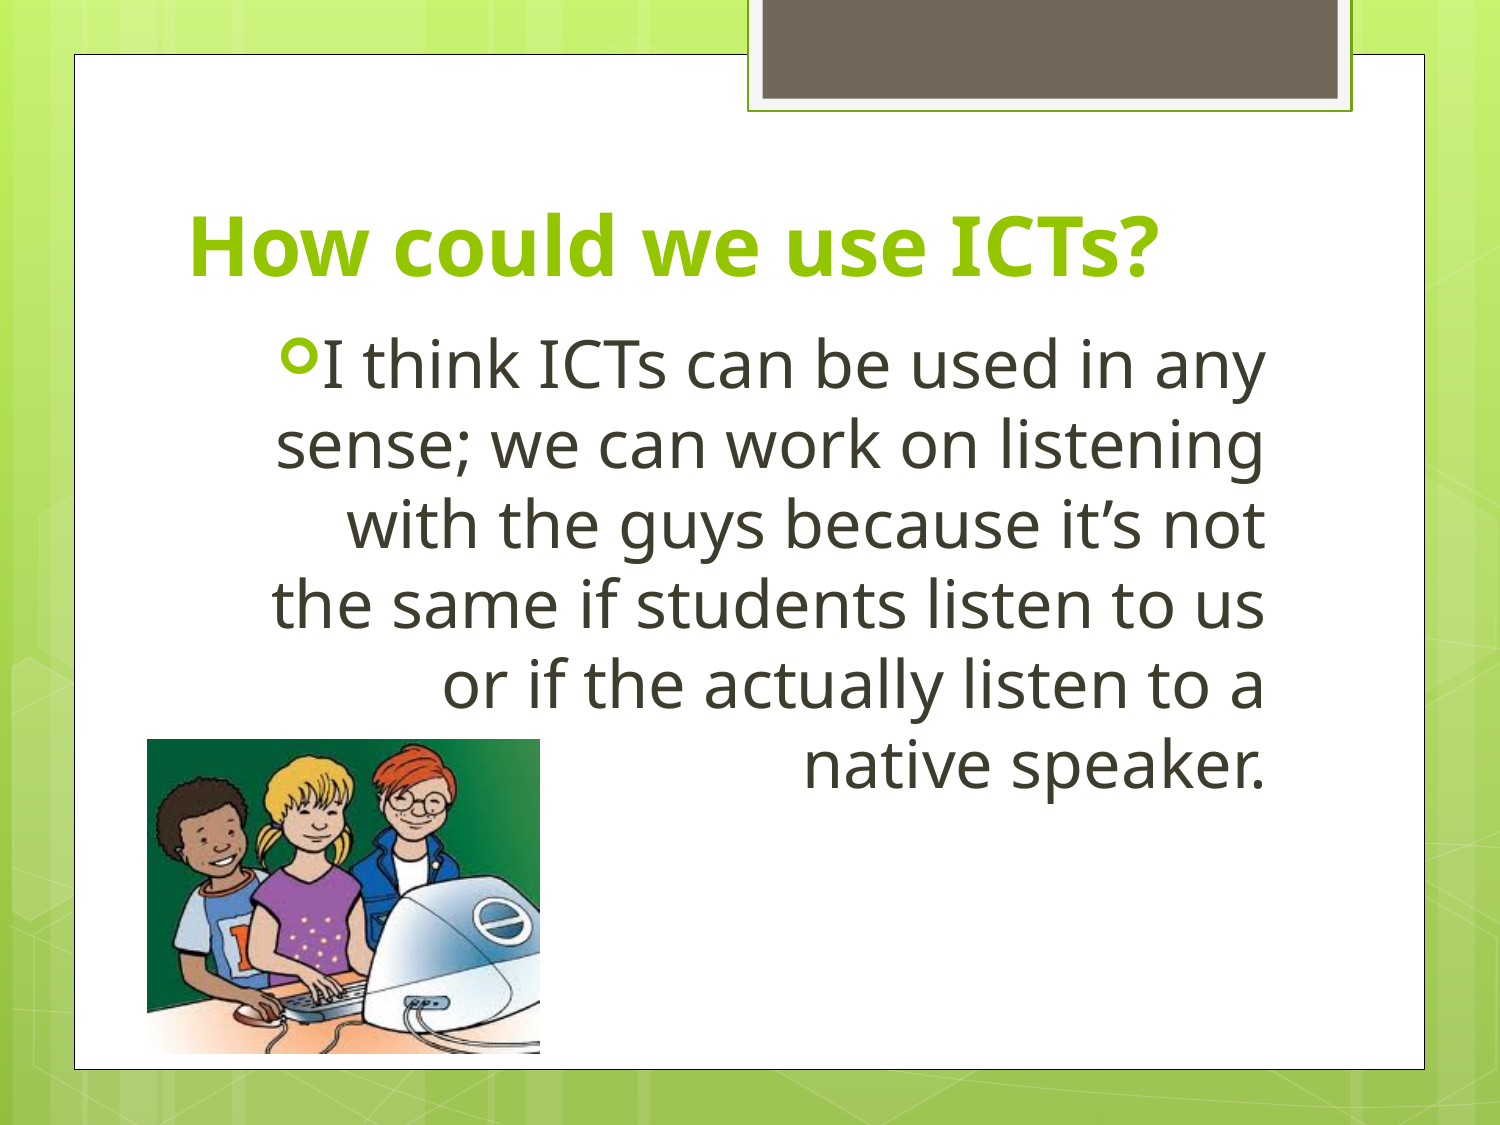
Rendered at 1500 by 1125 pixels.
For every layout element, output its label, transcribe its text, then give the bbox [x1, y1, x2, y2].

list I think ICTs can be used in any sense; we can work on listening with the guys because it’s not the same if students listen to us or if the actually listen to a native speaker. [171, 314, 1283, 891]
title How could we use ICTs? [171, 113, 1324, 302]
picture [147, 739, 540, 1054]
